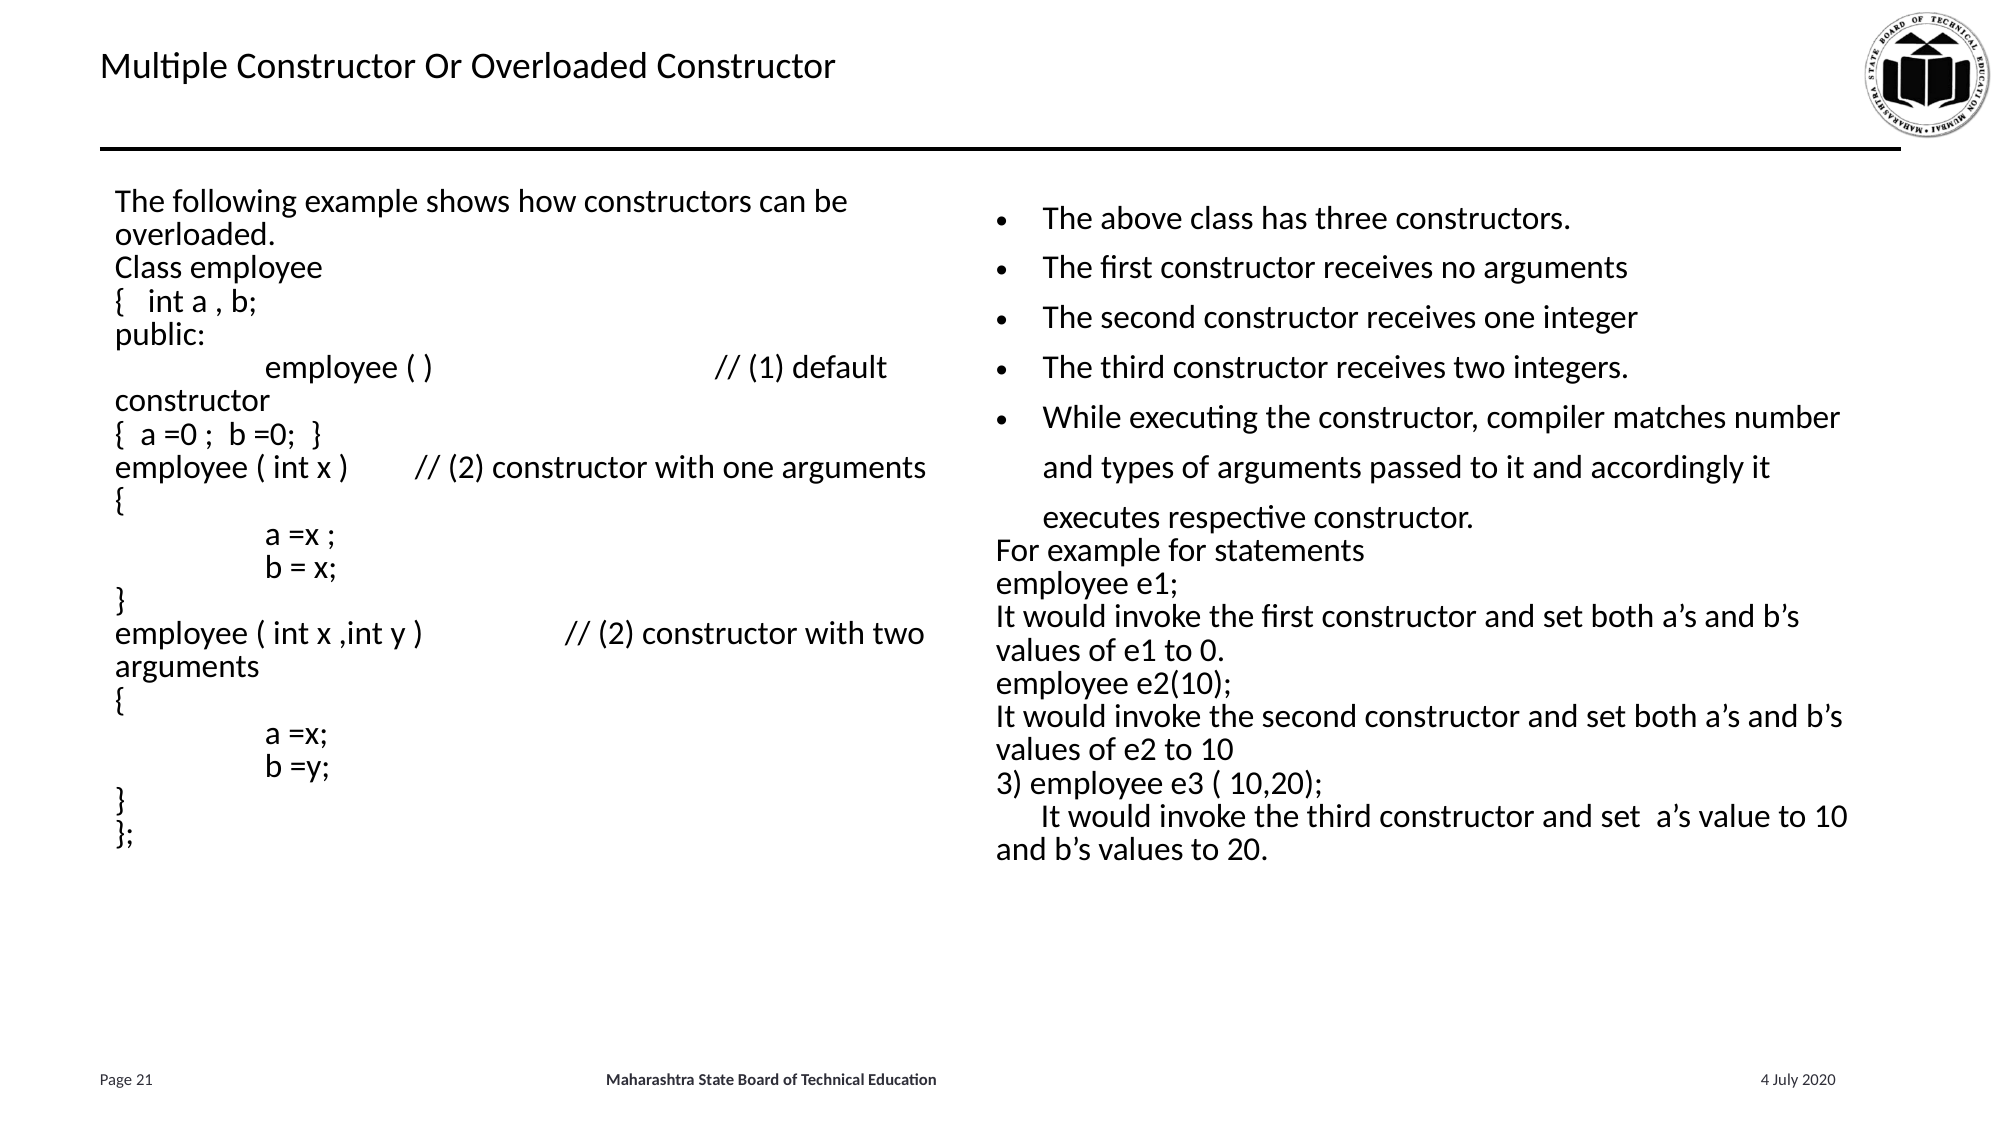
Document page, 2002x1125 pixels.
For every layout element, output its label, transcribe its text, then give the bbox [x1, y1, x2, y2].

table_header The above class has three constructors. The first constructor receives no arguments The second constructor receives one integer The third constructor receives two integers. While executing the constructor, compiler matches number and types of arguments passed to it and accordingly it executes respective constructor. For example for statements employee e1; It would invoke the first constructor and set both a’s and b’s values of e1 to 0. employee e2(10); It would invoke the second constructor and set both a’s and b’s values of e2 to 10 3) employee e3 ( 10,20); It would invoke the third constructor and set a’s value to 10 and b’s values to 20. [981, 180, 1901, 1045]
title Multiple Constructor Or Overloaded Constructor [100, 48, 1901, 146]
table_header The following example shows how constructors can be overloaded. Class employee { int a , b; public: employee ( ) // (1) default constructor { a =0 ; b =0; } employee ( int x ) // (2) constructor with one arguments { a =x ; b = x; } employee ( int x ,int y ) // (2) constructor with two arguments { a =x; b =y; } }; [100, 180, 981, 1045]
picture [1852, 0, 2001, 149]
